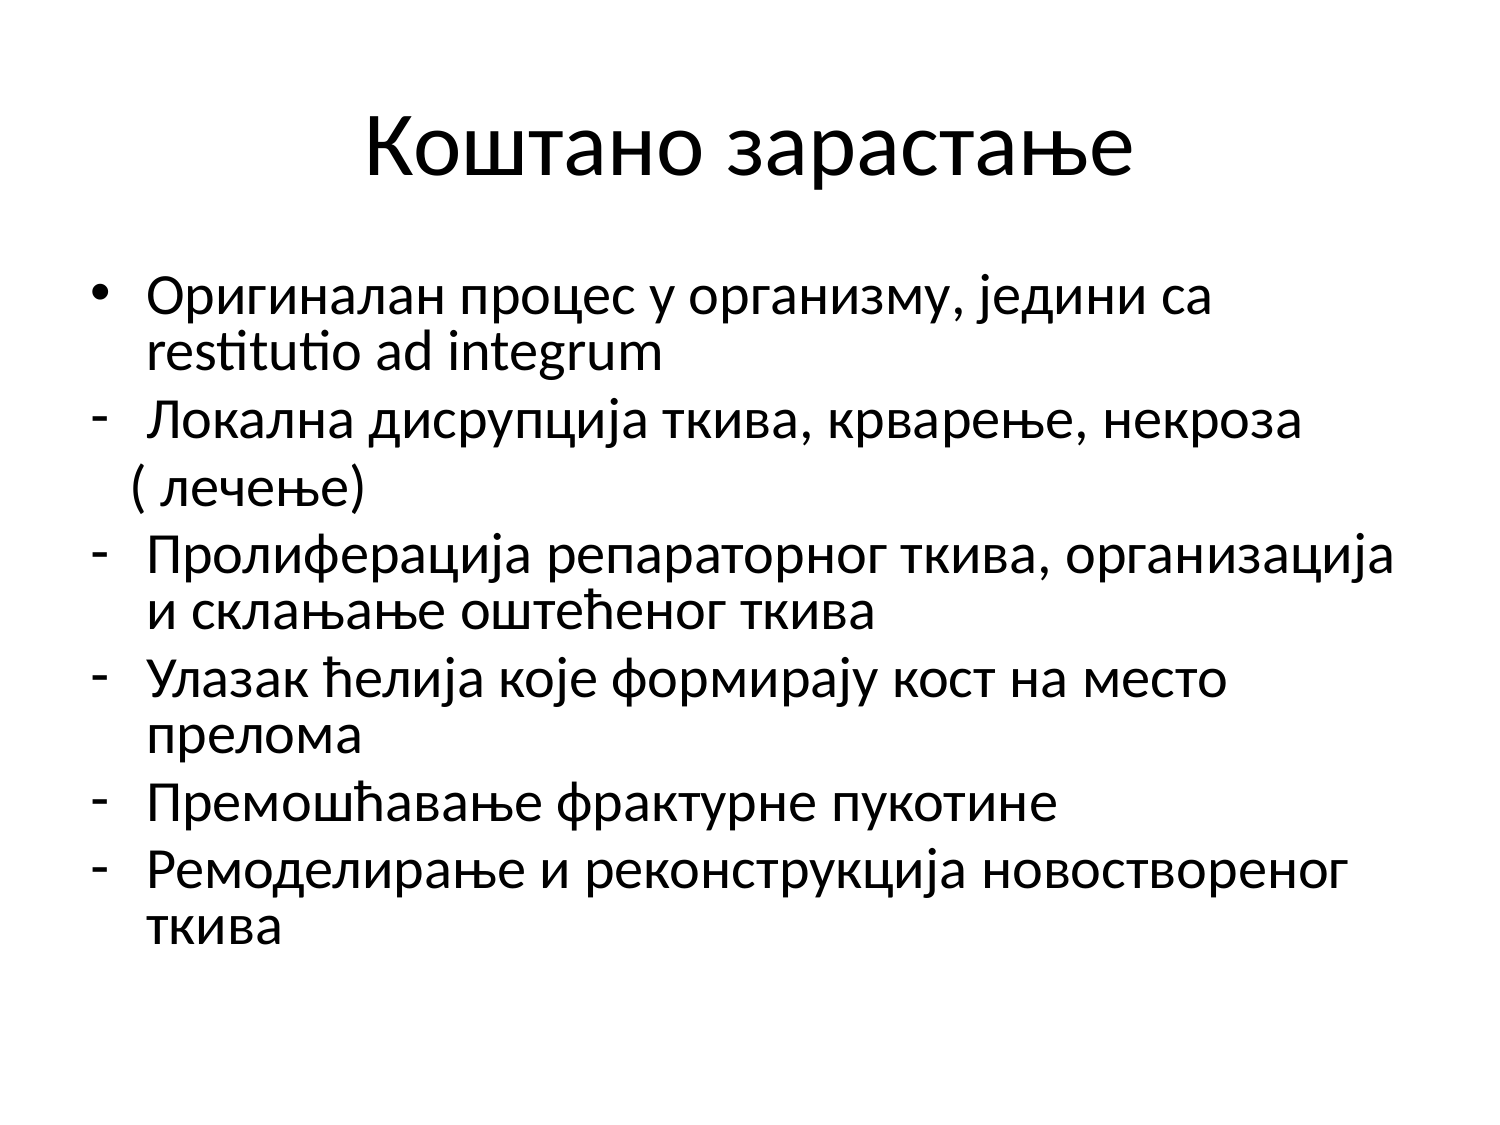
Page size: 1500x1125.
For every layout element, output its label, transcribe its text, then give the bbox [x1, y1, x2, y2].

title Коштано зарастање [75, 45, 1425, 233]
list Оригиналан процес у организму, једини са restitutio ad integrum Локална дисрупција ткива, крварење, некроза ( лечење) Пролиферација репараторног ткива, организација и склањање оштећеног ткива Улазак ћелија које формирају кост на место прелома Премошћавање фрактурне пукотине Ремоделирање и реконструкција новоствореног ткива [75, 262, 1425, 1005]
